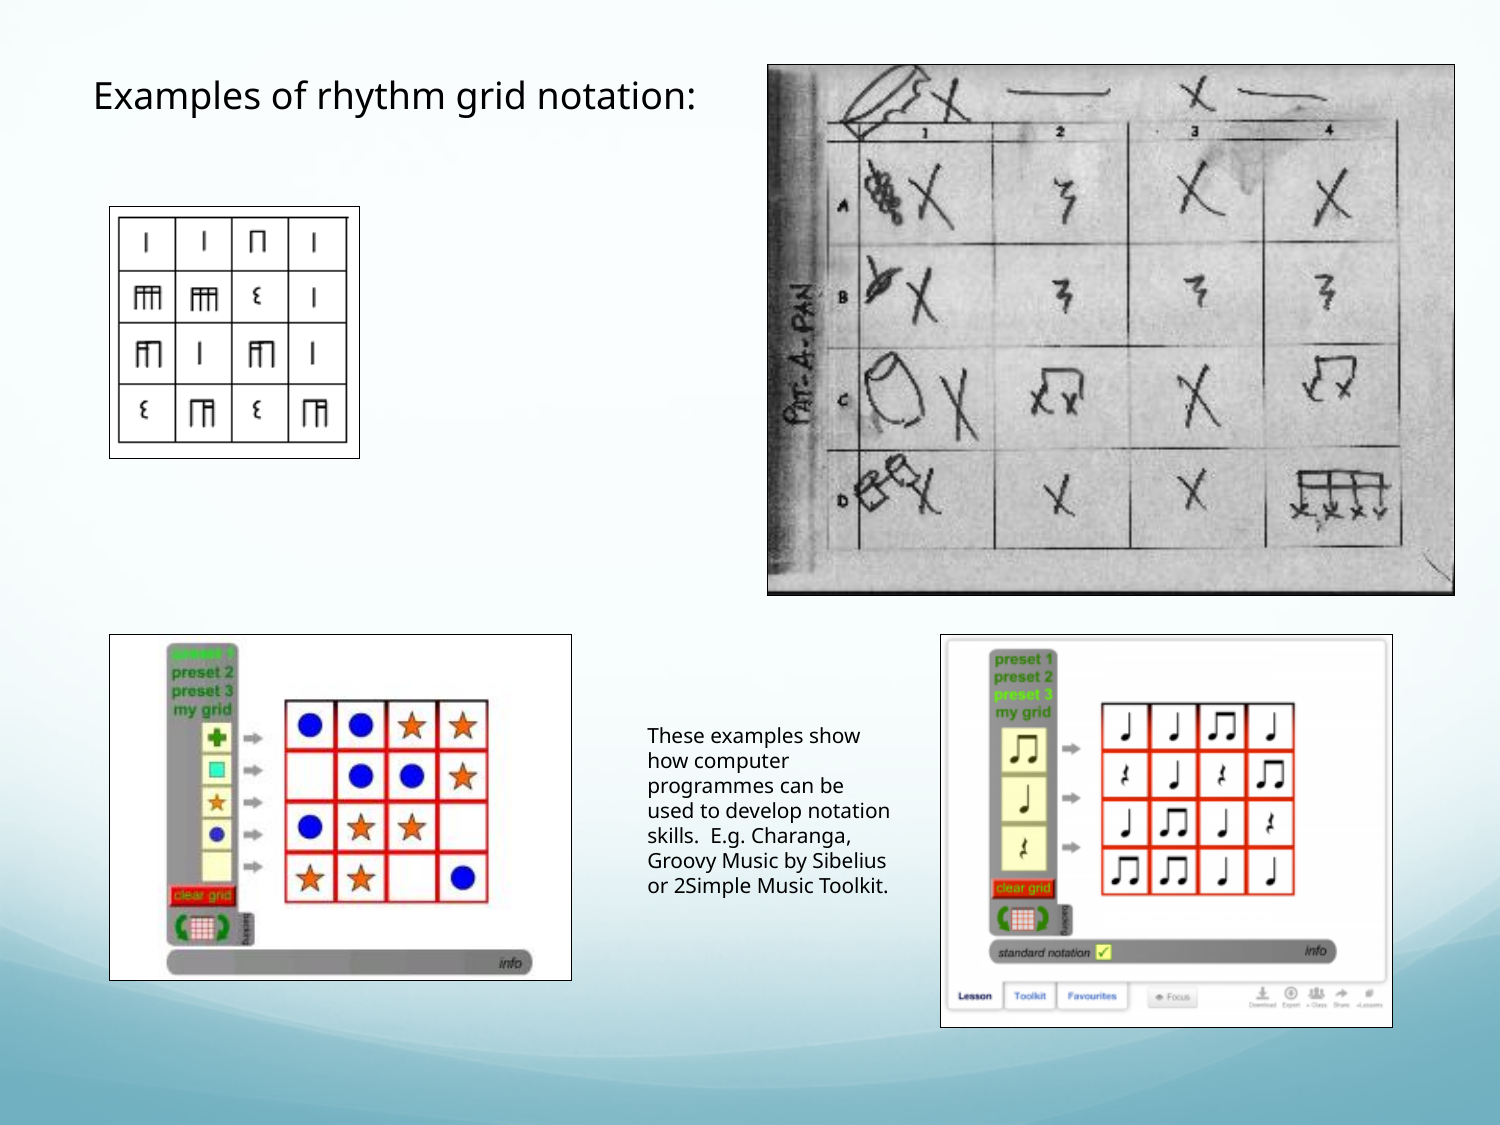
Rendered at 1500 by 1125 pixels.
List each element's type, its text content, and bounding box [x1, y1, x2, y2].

text_box These examples show how computer programmes can be used to develop notation skills. E.g. Charanga, Groovy Music by Sibelius or 2Simple Music Toolkit. [632, 715, 907, 905]
picture [766, 63, 1456, 596]
picture [108, 206, 360, 459]
picture [108, 633, 572, 982]
picture [939, 633, 1394, 1029]
text_box Examples of rhythm grid notation: [78, 64, 762, 124]
